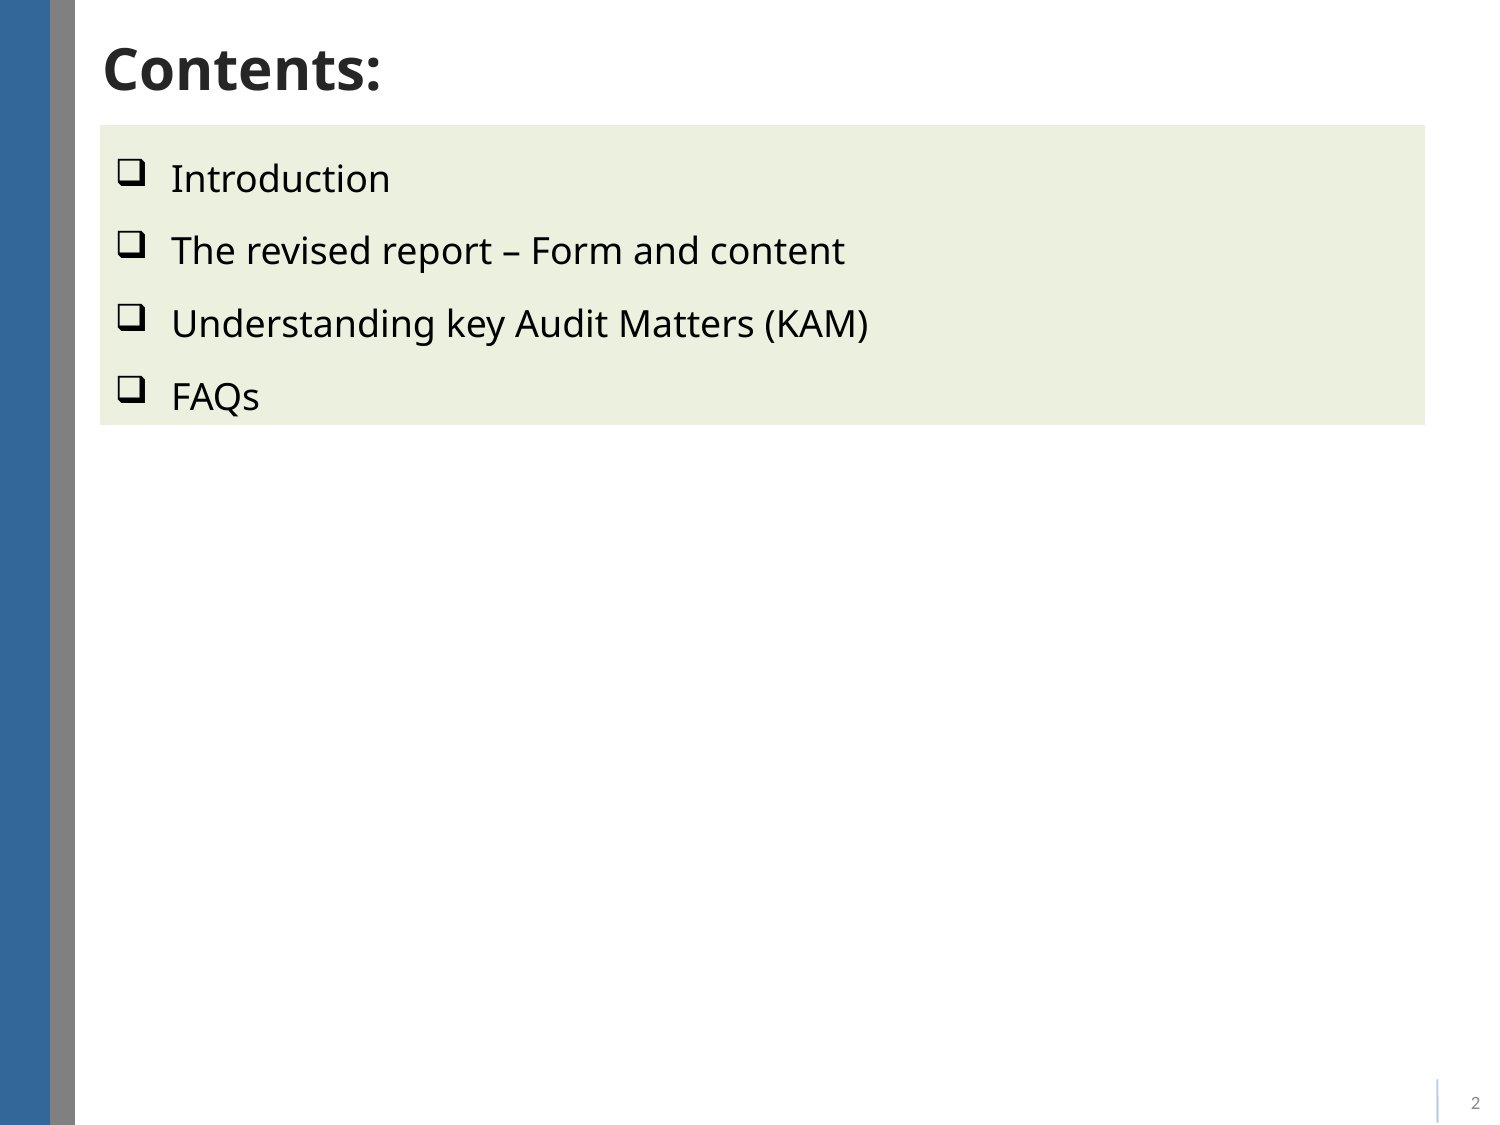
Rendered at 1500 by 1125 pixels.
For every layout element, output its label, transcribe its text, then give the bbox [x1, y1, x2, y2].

slide_number 2 [1437, 1079, 1496, 1125]
text_box Introduction The revised report – Form and content Understanding key Audit Matters (KAM) FAQs [99, 125, 1425, 425]
title Contents: [87, 24, 1413, 143]
